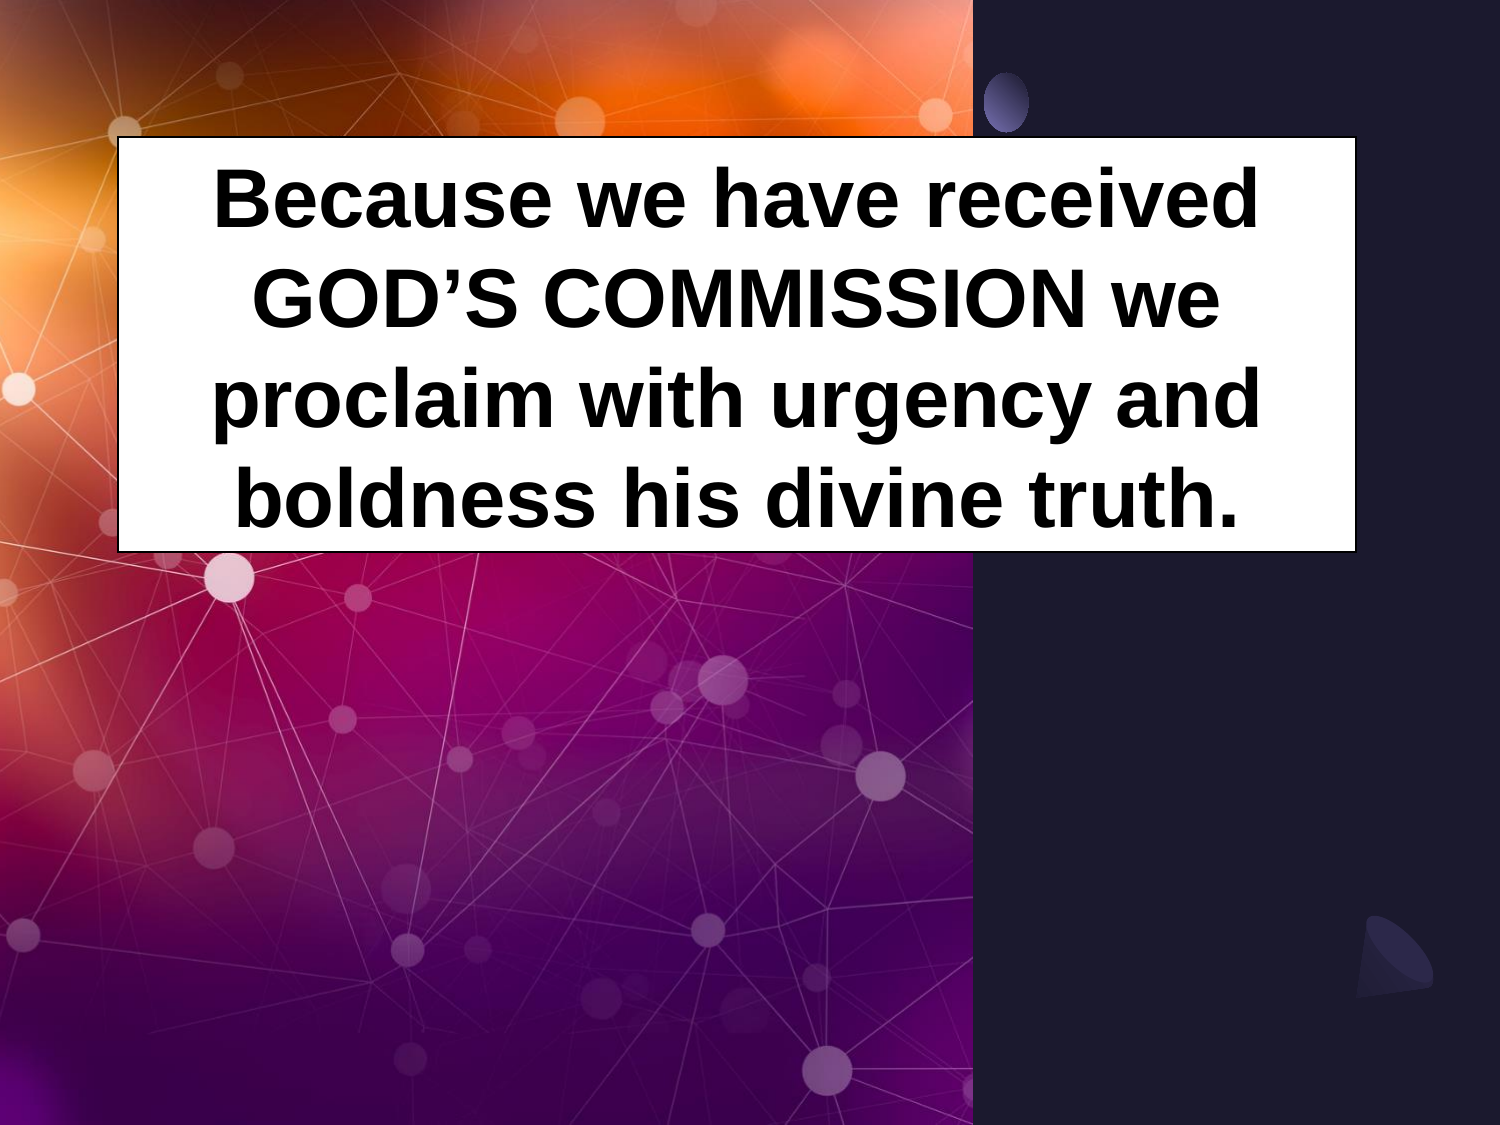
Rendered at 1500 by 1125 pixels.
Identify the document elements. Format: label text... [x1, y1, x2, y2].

text_box Because we have received GOD’S COMMISSION we proclaim with urgency and boldness his divine truth. [973, 136, 1357, 553]
picture [0, 0, 973, 1125]
